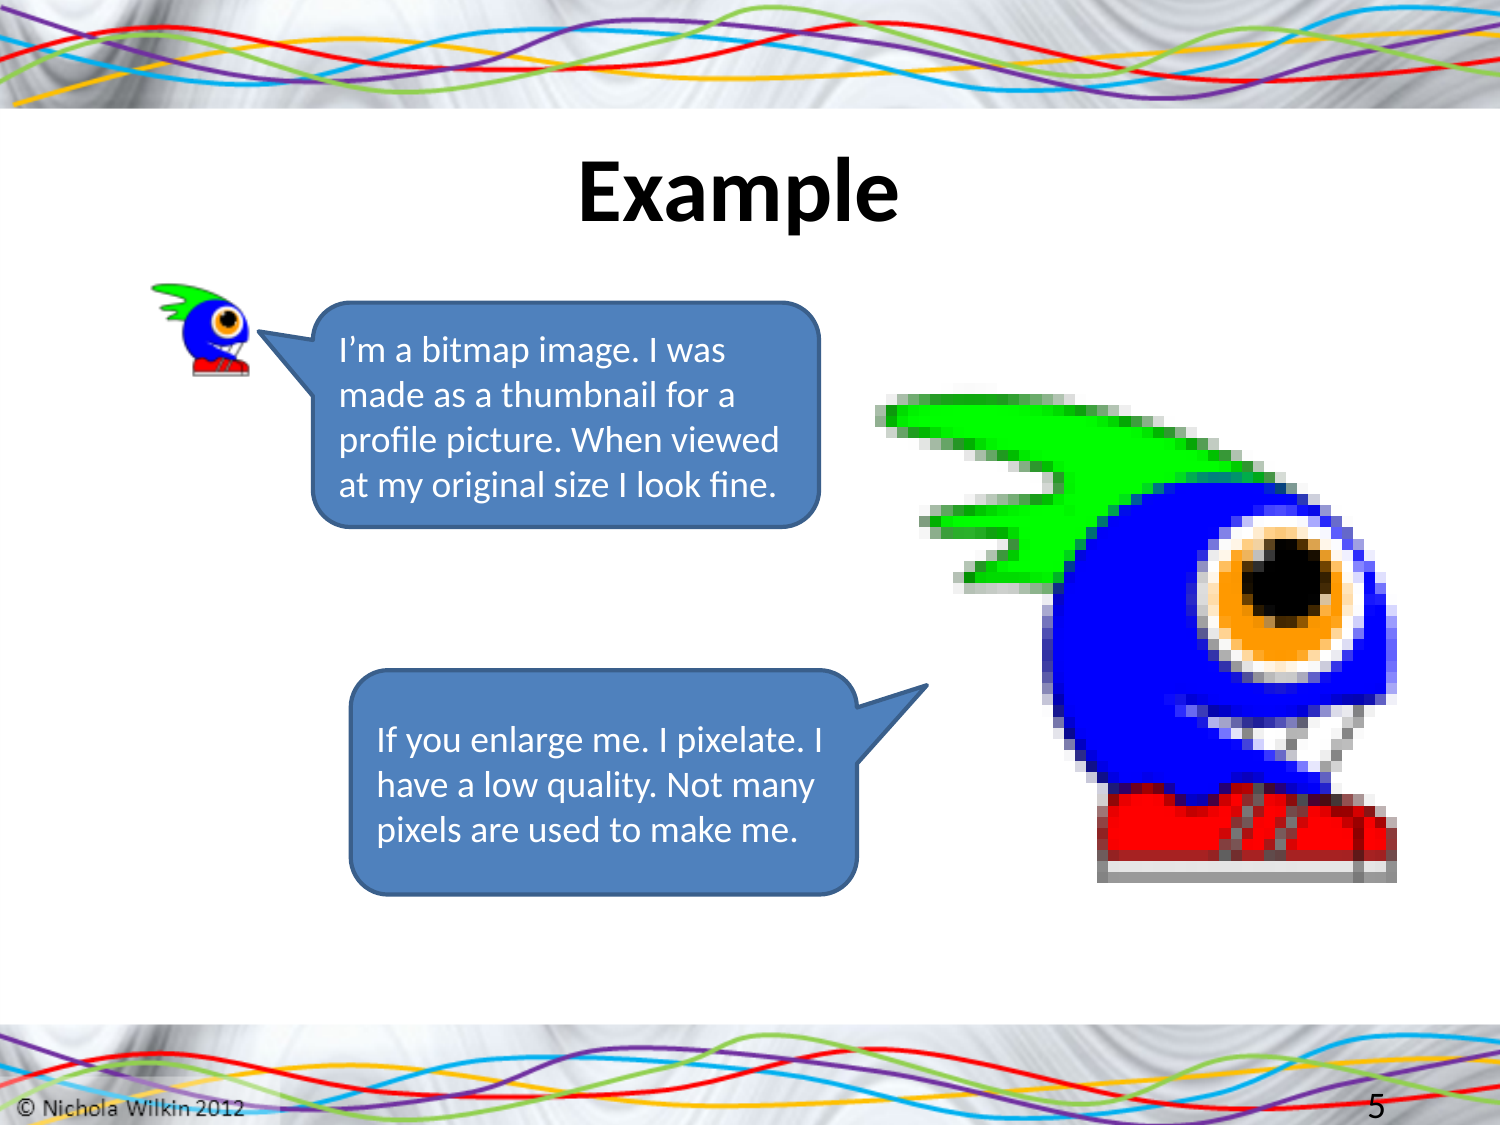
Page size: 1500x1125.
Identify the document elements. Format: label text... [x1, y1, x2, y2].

text_box I’m a bitmap image. I was made as a thumbnail for a profile picture. When viewed at my original size I look fine. [257, 300, 822, 530]
slide_number 5 [1352, 1074, 1465, 1125]
text_box If you enlarge me. I pixelate. I have a low quality. Not many pixels are used to make me. [348, 668, 847, 897]
title Example [75, 113, 1425, 256]
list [147, 278, 252, 380]
picture [0, 0, 1500, 1125]
